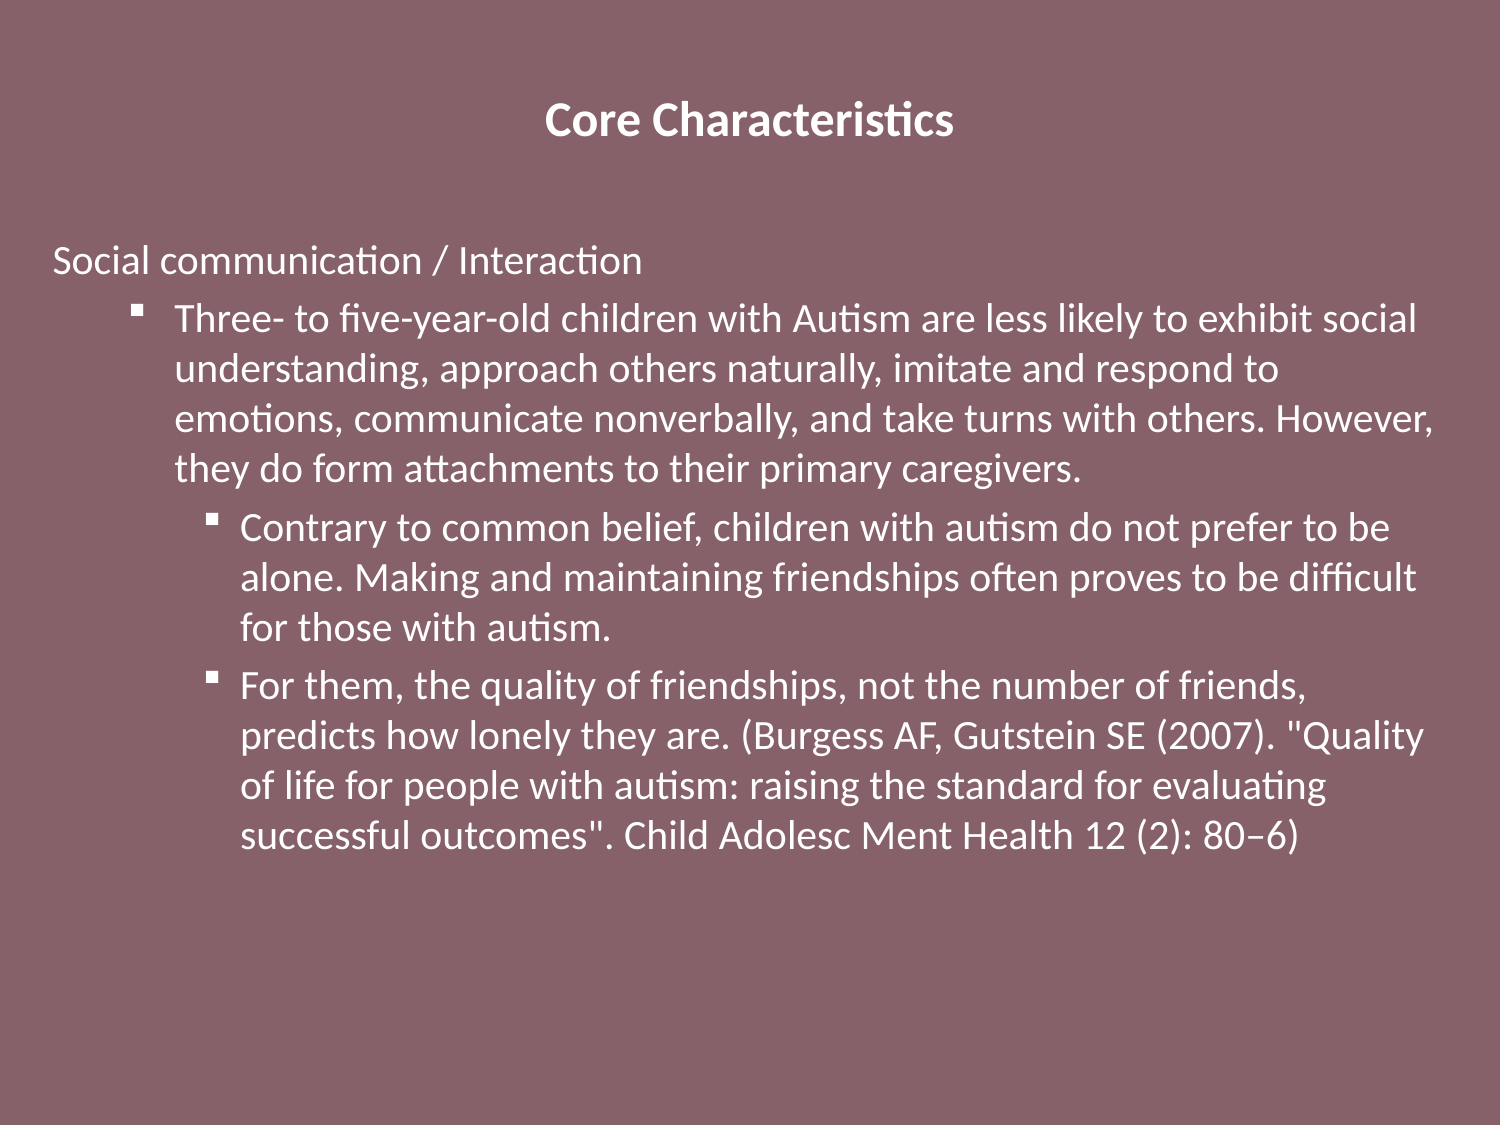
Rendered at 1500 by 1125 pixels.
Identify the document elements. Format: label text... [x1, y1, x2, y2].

title Core Characteristics [75, 45, 1425, 188]
list Social communication / Interaction Three- to five-year-old children with Autism are less likely to exhibit social understanding, approach others naturally, imitate and respond to emotions, communicate nonverbally, and take turns with others. However, they do form attachments to their primary caregivers. Contrary to common belief, children with autism do not prefer to be alone. Making and maintaining friendships often proves to be difficult for those with autism. For them, the quality of friendships, not the number of friends, predicts how lonely they are. (Burgess AF, Gutstein SE (2007). "Quality of life for people with autism: raising the standard for evaluating successful outcomes". Child Adolesc Ment Health 12 (2): 80–6) [37, 224, 1463, 950]
